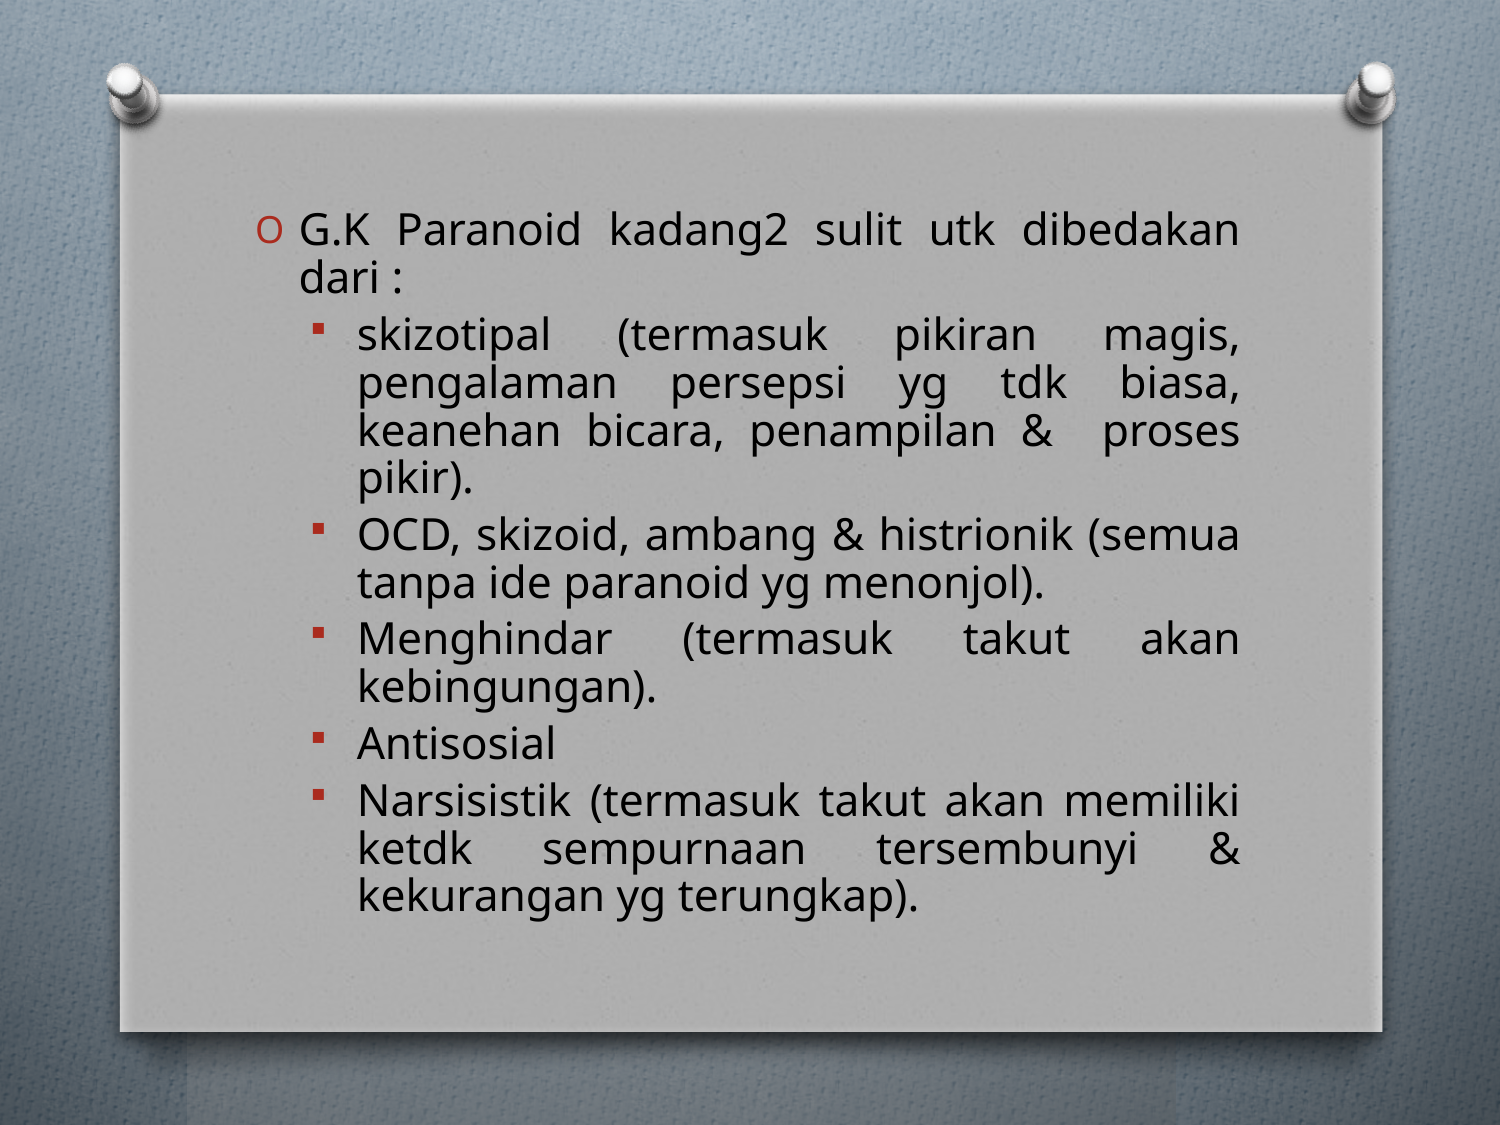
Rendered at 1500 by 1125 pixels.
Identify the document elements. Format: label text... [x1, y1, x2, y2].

list G.K Paranoid kadang2 sulit utk dibedakan dari : skizotipal (termasuk pikiran magis, pengalaman persepsi yg tdk biasa, keanehan bicara, penampilan & proses pikir). OCD, skizoid, ambang & histrionik (semua tanpa ide paranoid yg menonjol). Menghindar (termasuk takut akan kebingungan). Antisosial Narsisistik (termasuk takut akan memiliki ketdk sempurnaan tersembunyi & kekurangan yg terungkap). [240, 200, 1257, 939]
picture [1317, 35, 1439, 156]
picture [75, 29, 198, 153]
